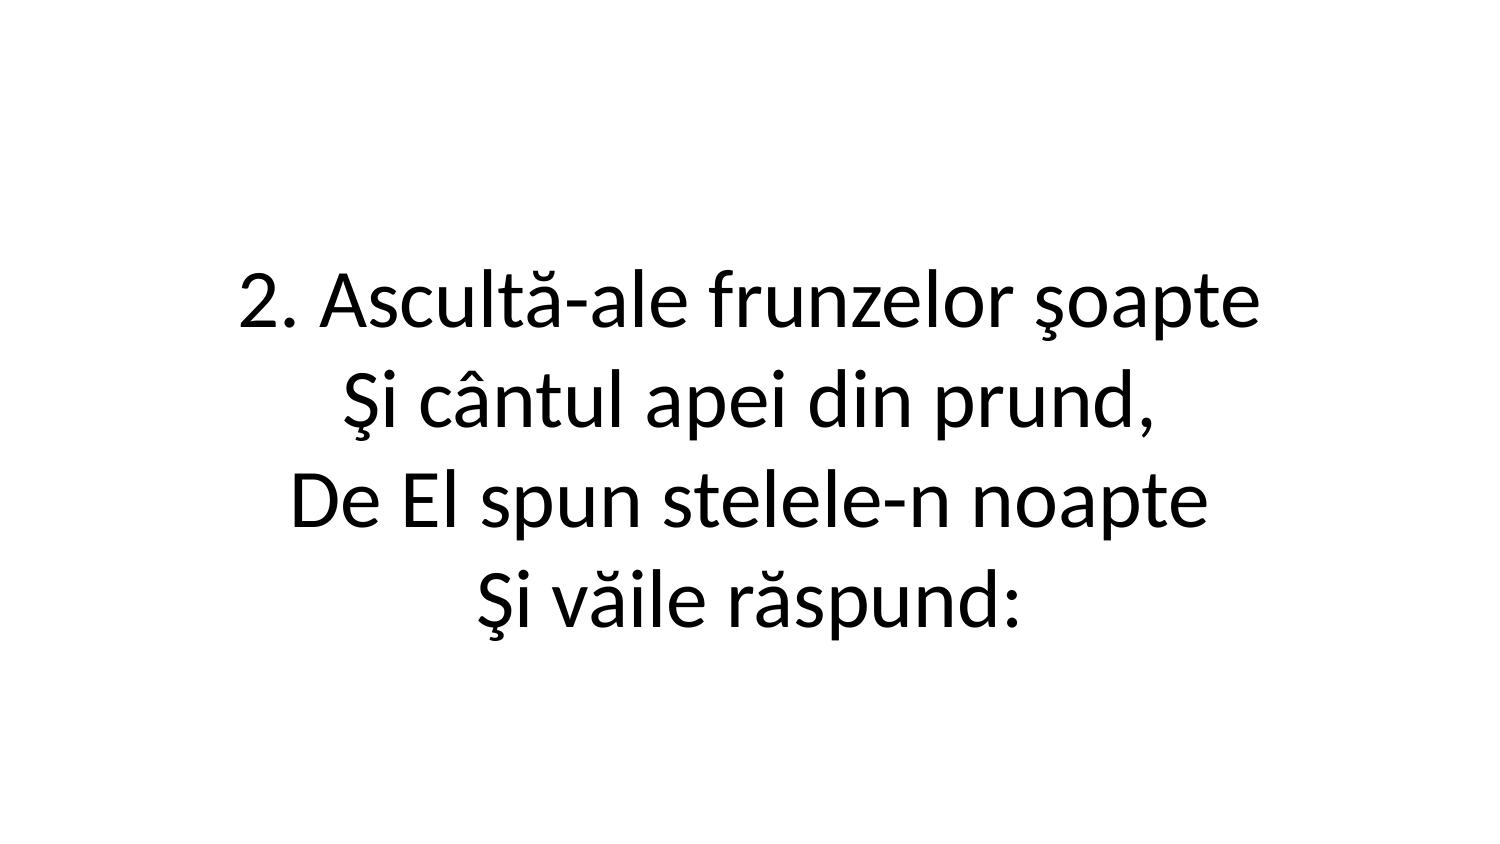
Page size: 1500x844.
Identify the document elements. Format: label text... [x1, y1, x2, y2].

text_box 2. Ascultă-ale frunzelor şoapte Şi cântul apei din prund, De El spun stelele-n noapte Şi văile răspund: [222, 192, 1278, 652]
